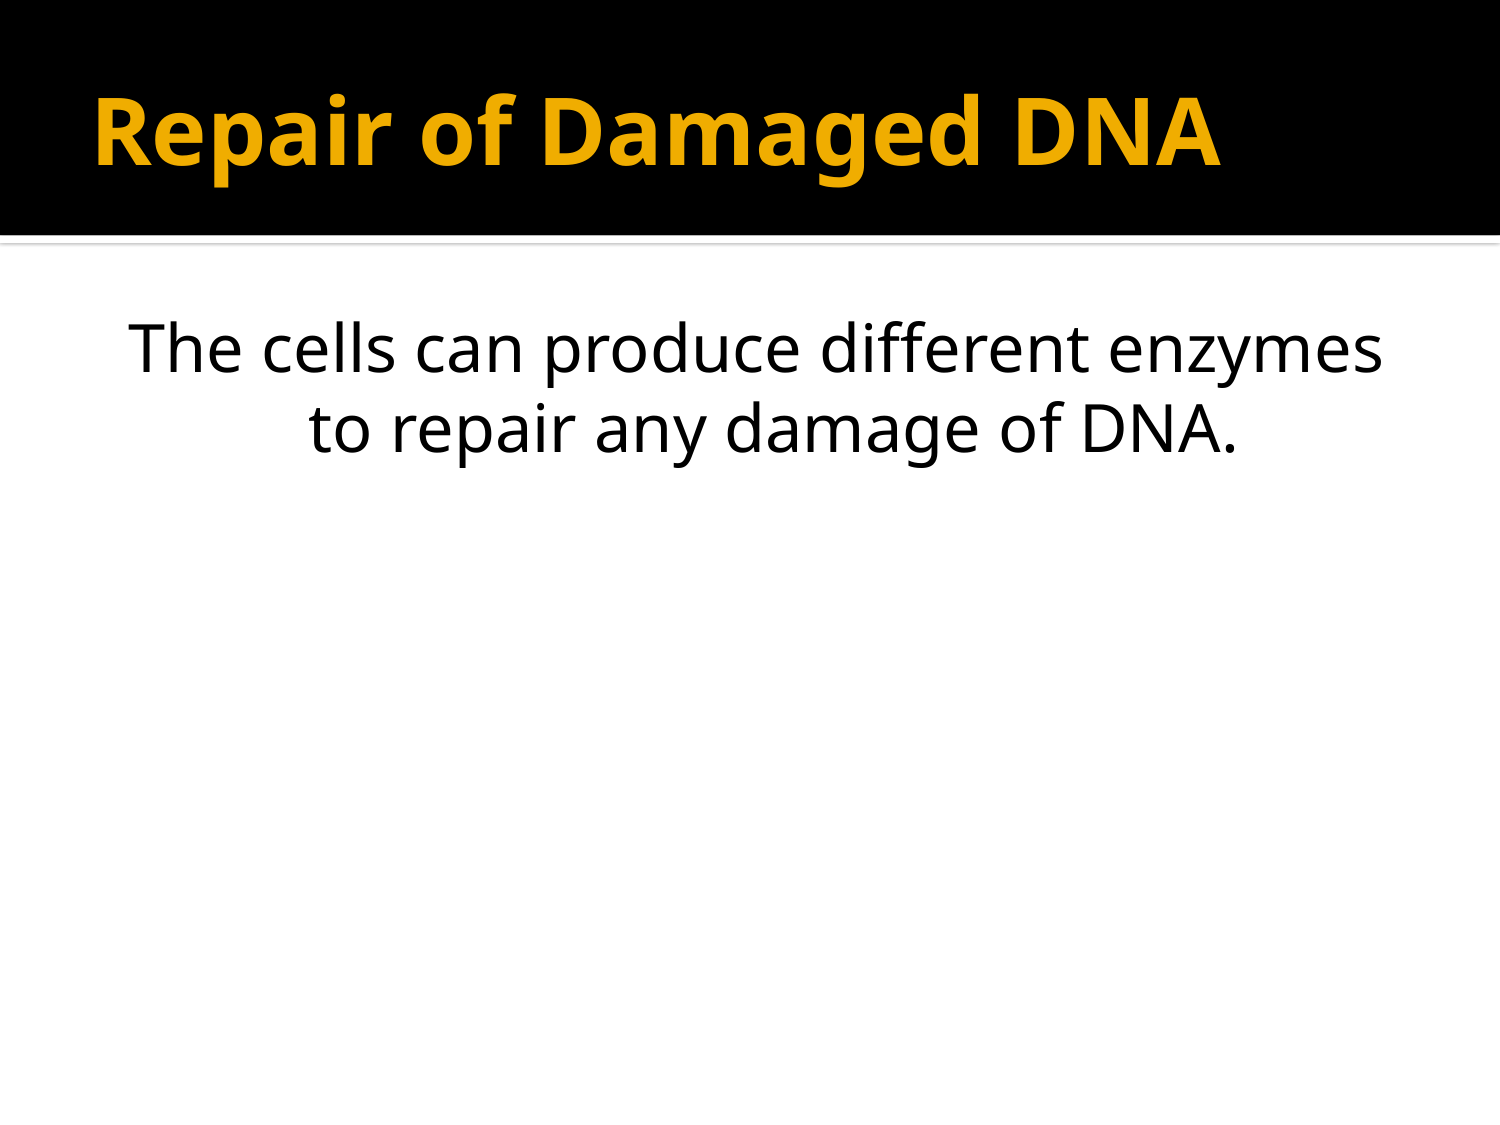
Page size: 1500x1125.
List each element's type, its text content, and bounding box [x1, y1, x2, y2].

list The cells can produce different enzymes to repair any damage of DNA. [75, 291, 1425, 1050]
title Repair of Damaged DNA [75, 25, 1425, 231]
